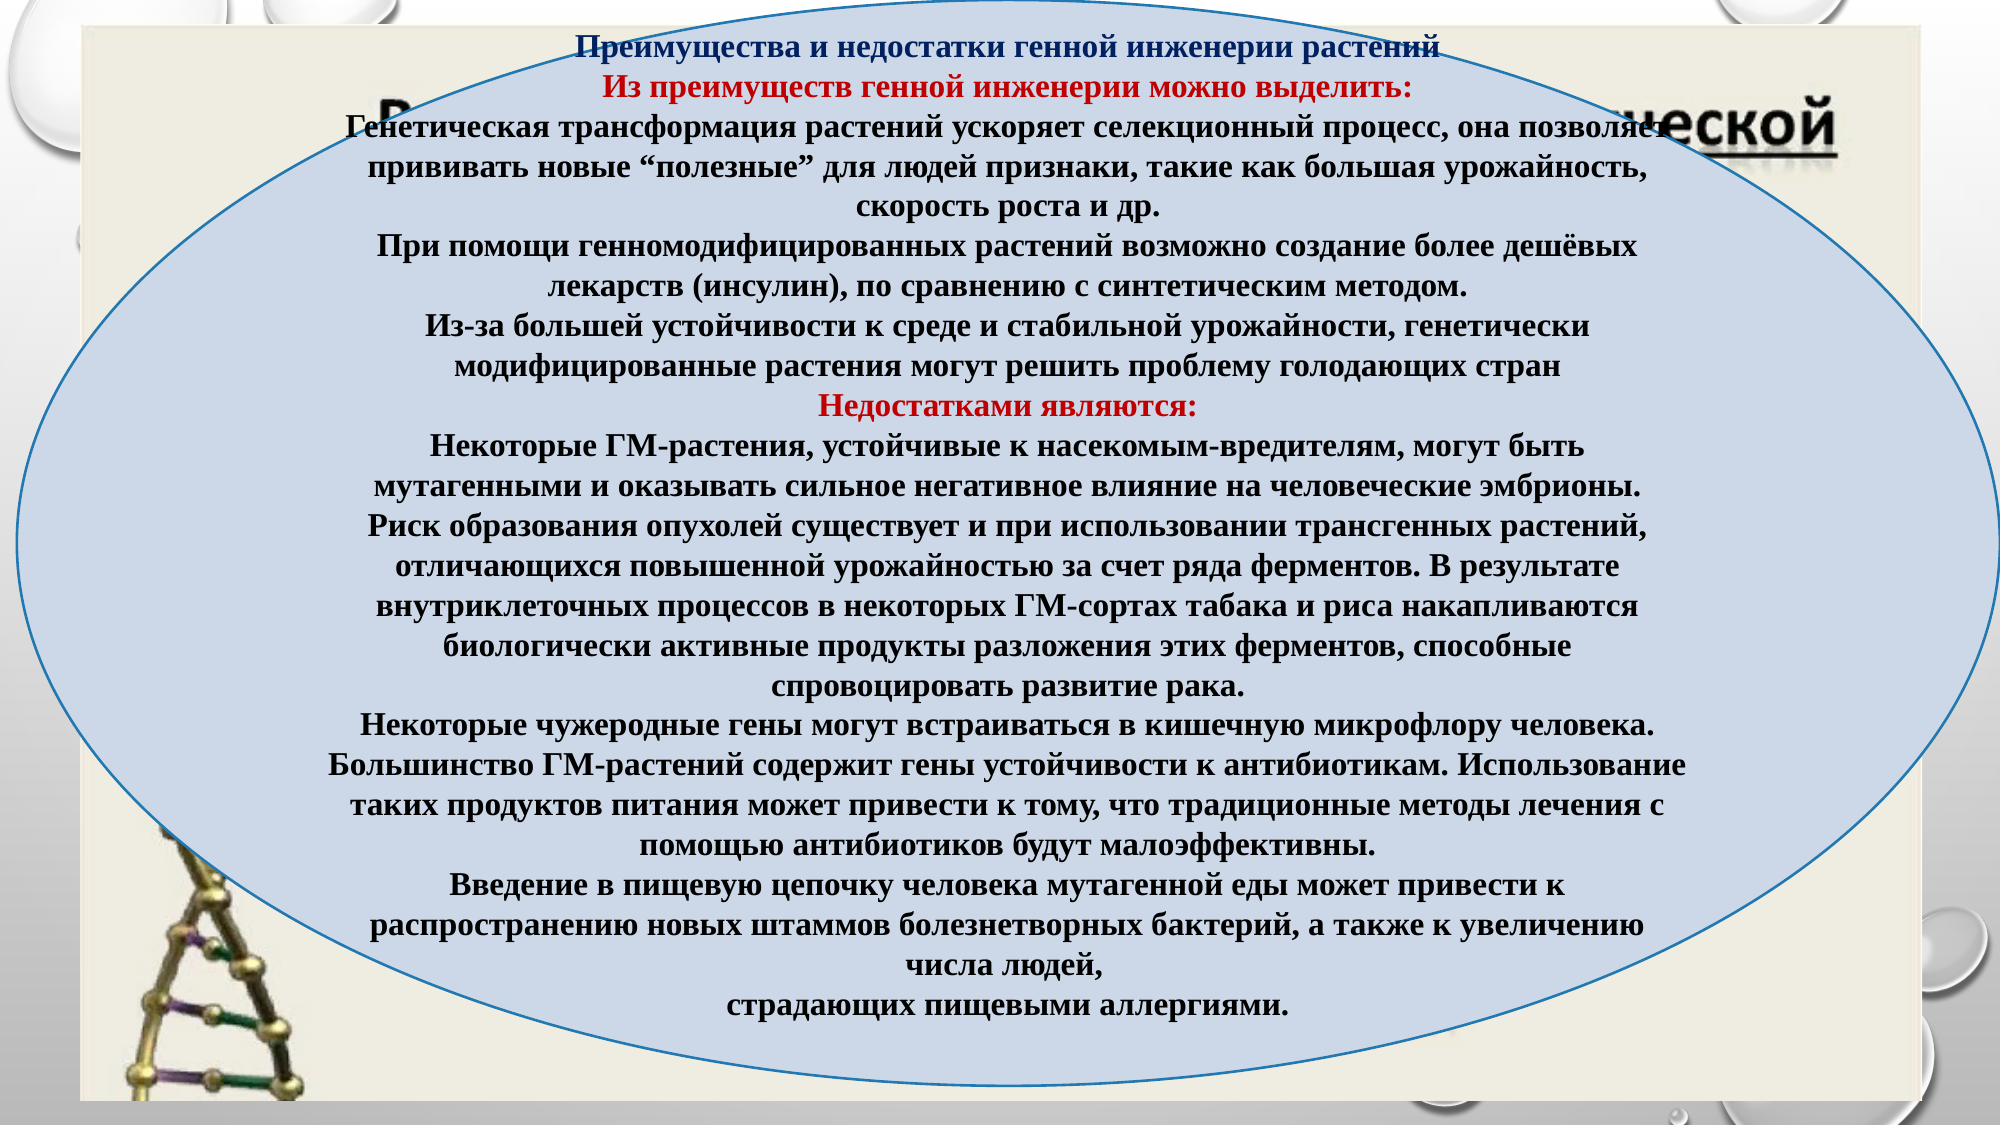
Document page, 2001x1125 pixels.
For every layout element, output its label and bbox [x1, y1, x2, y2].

picture [1101, 0, 2000, 506]
picture [0, 0, 2000, 1125]
text_box [15, 358, 74, 727]
text_box [1928, 337, 2000, 749]
list [79, 24, 1923, 1101]
text_box [726, 0, 1291, 21]
